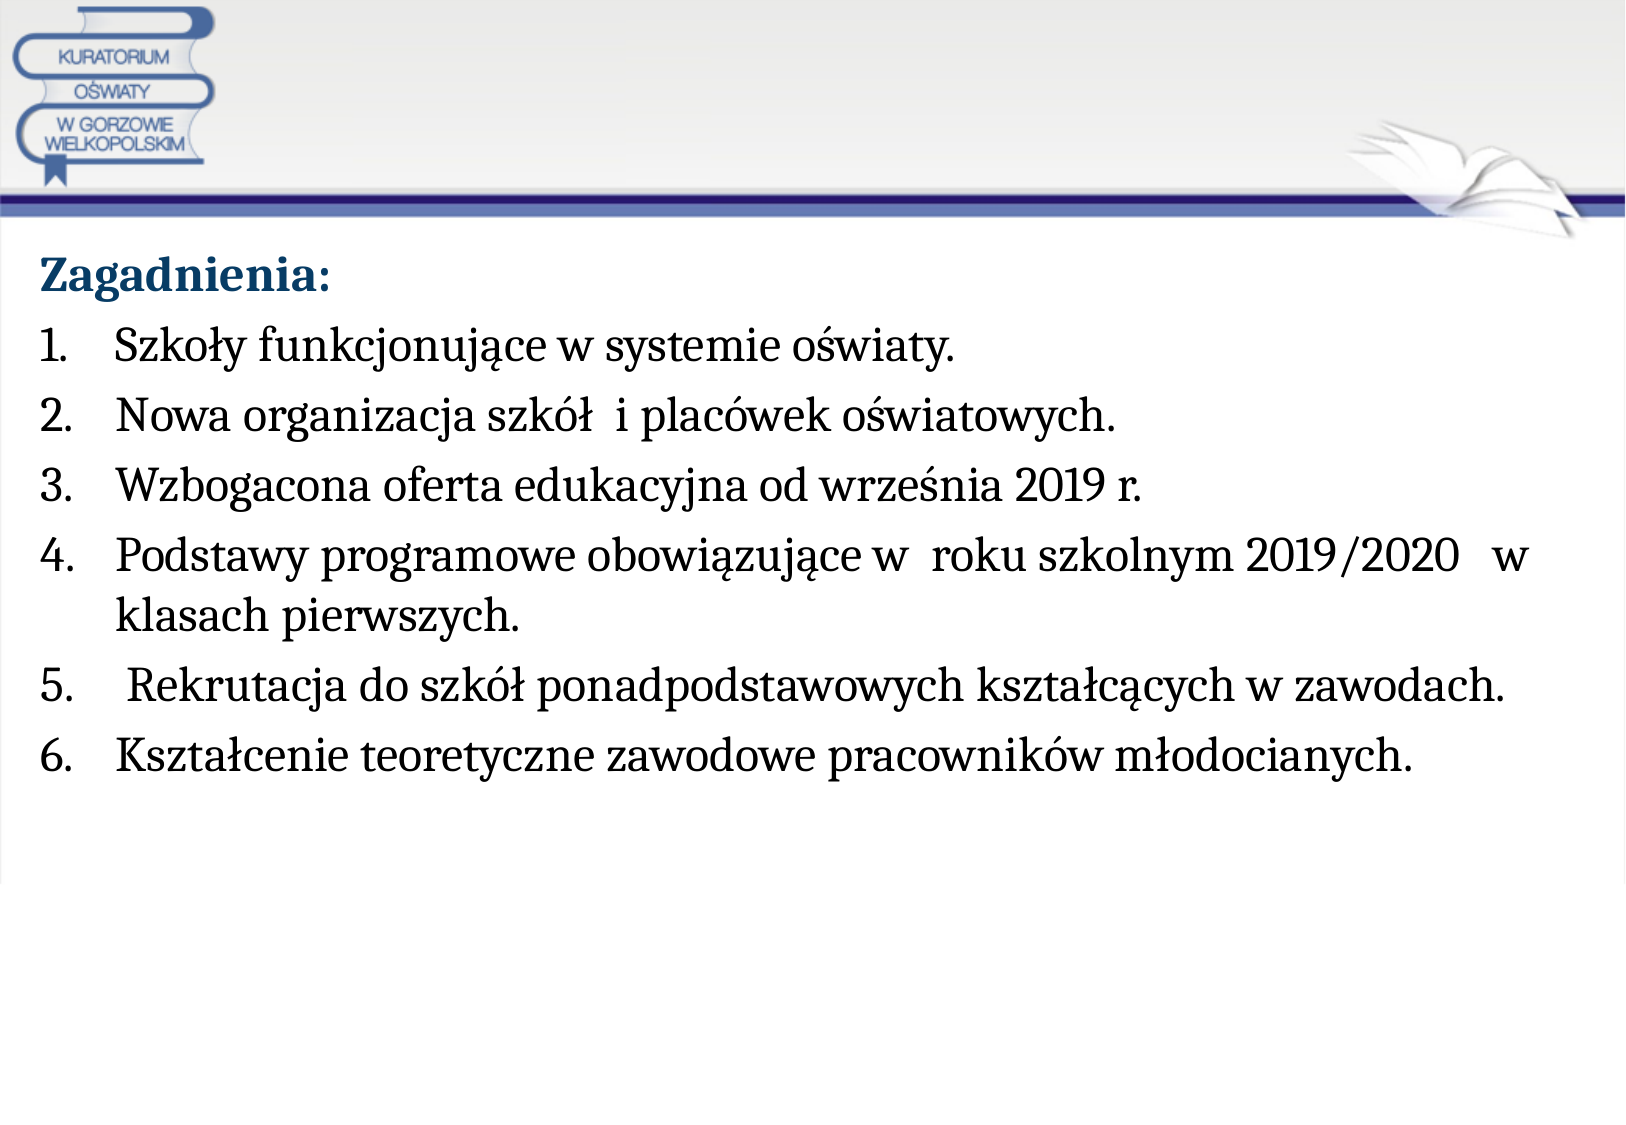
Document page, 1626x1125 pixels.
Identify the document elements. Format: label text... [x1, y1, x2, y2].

picture [0, 0, 1626, 1125]
list Zagadnienia: Szkoły funkcjonujące w systemie oświaty. Nowa organizacja szkół i placówek oświatowych. Wzbogacona oferta edukacyjna od września 2019 r. Podstawy programowe obowiązujące w roku szkolnym 2019/2020 w klasach pierwszych. Rekrutacja do szkół ponadpodstawowych kształcących w zawodach. Kształcenie teoretyczne zawodowe pracowników młodocianych. [25, 234, 1600, 1059]
